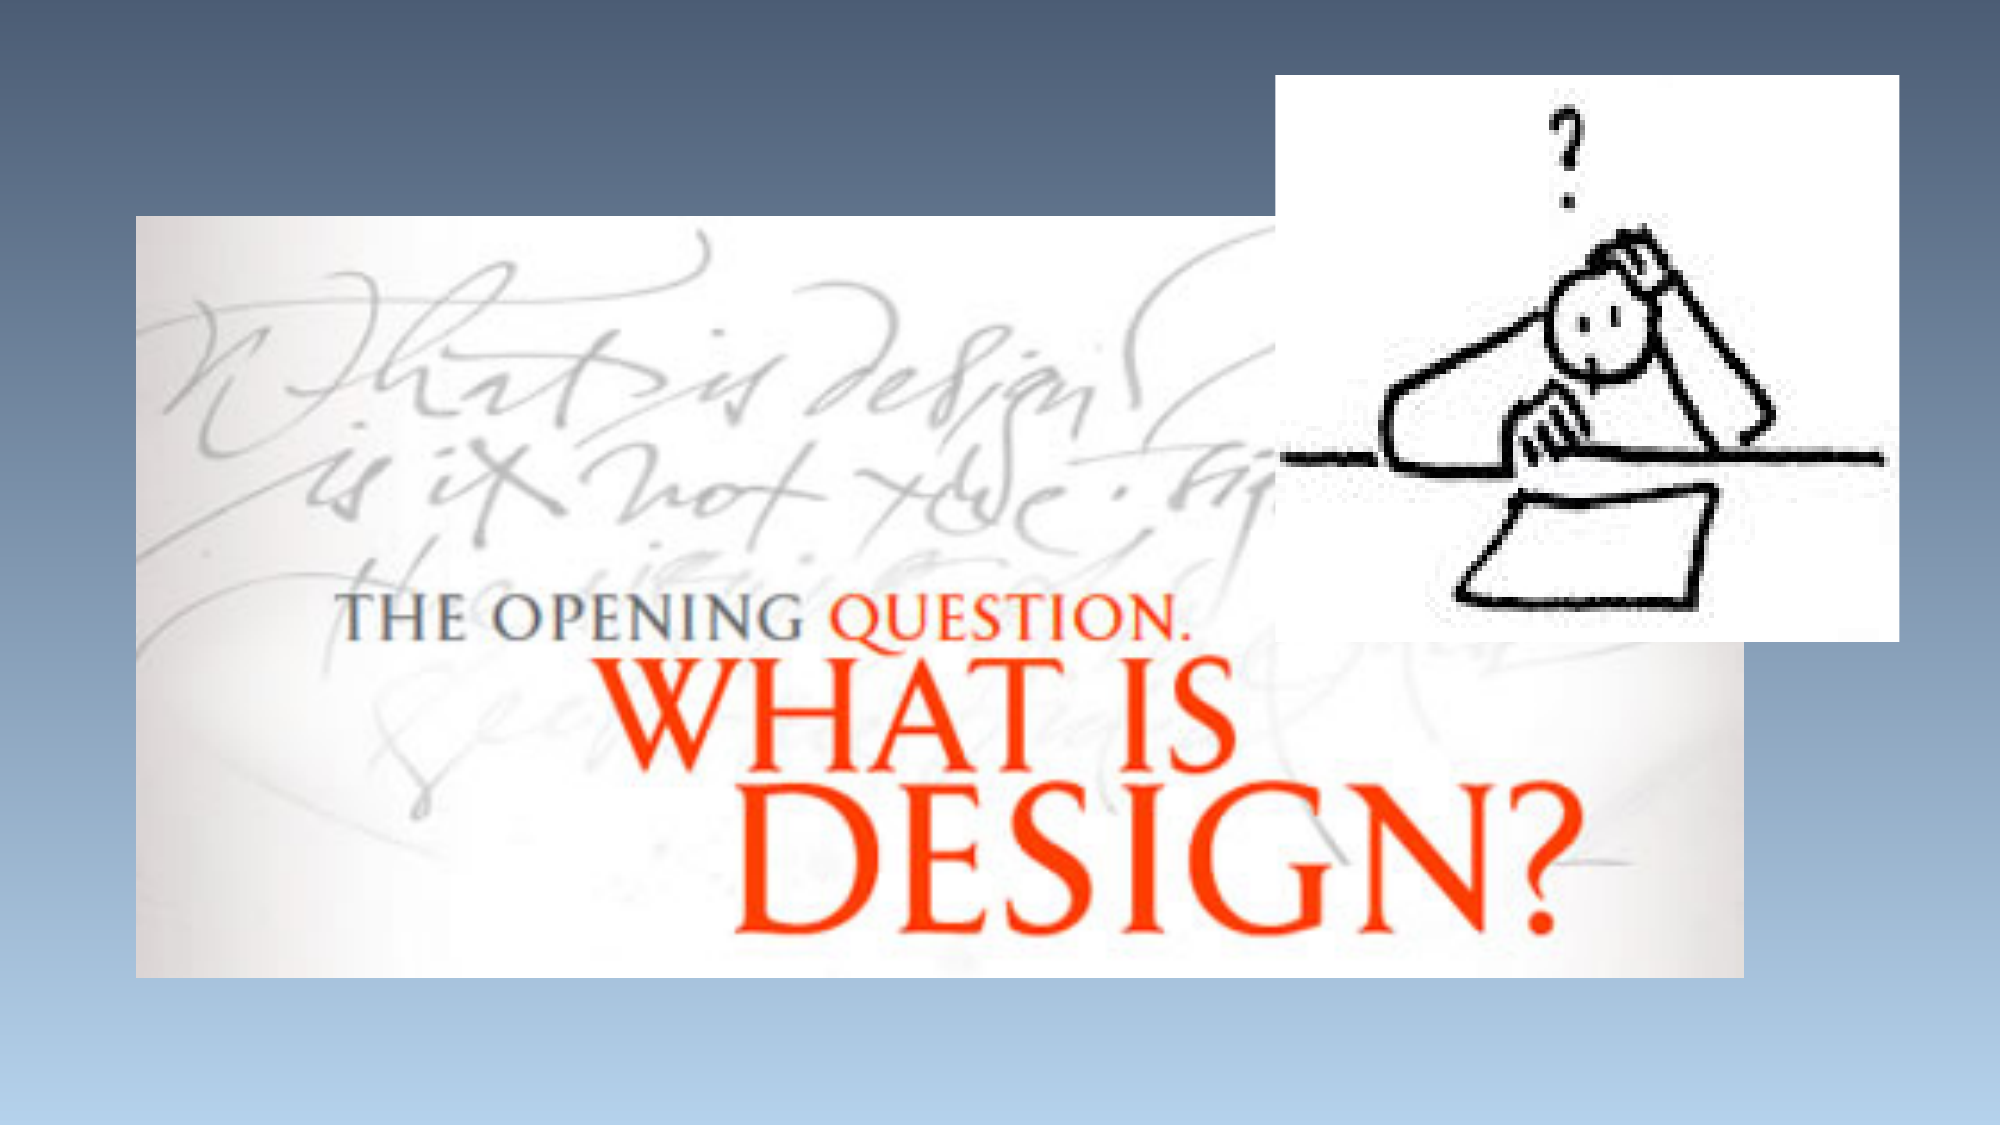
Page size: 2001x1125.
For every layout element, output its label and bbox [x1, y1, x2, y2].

picture [136, 74, 1900, 978]
